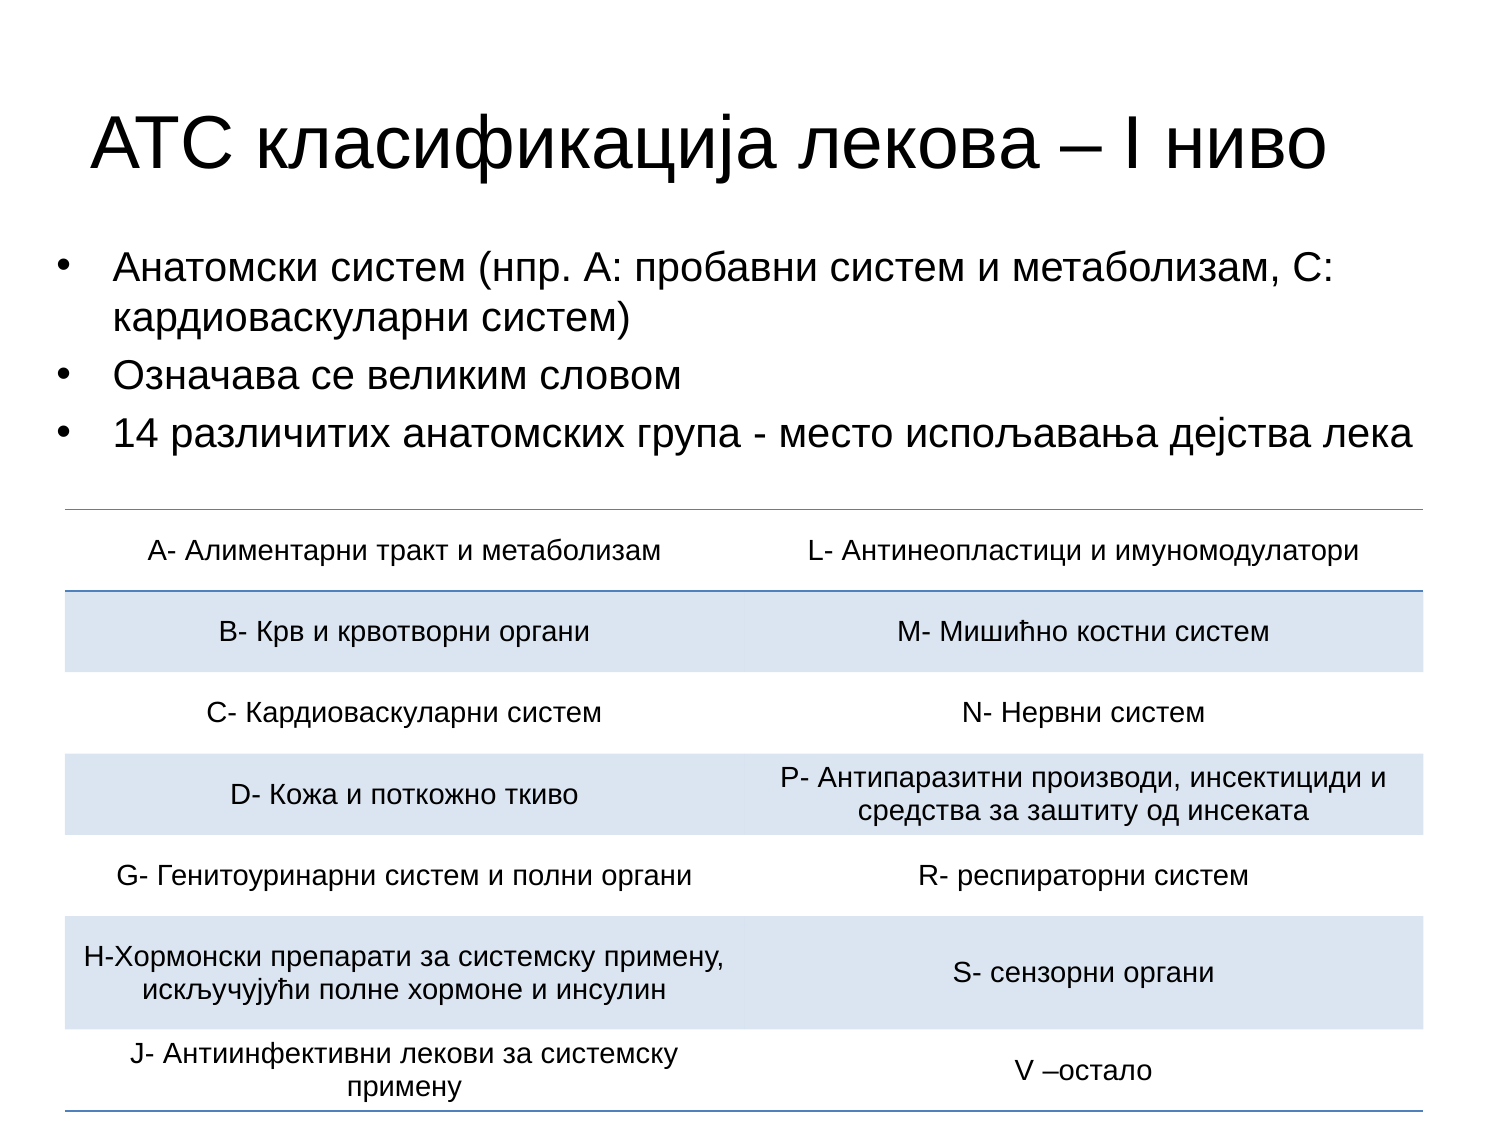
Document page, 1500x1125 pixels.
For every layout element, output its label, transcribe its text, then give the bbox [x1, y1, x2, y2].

table_cell J- Антиинфективни лекови за системску примену [65, 1029, 744, 1110]
table_cell B- Крв и крвотворни органи [65, 592, 744, 672]
table_header L- Антинеопластици и имуномодулатори [744, 510, 1423, 590]
table_cell D- Кожа и поткожно ткиво [65, 754, 744, 835]
table_cell S- сензорни органи [744, 916, 1423, 1029]
table_cell M- Мишићно костни систем [744, 592, 1423, 672]
list Анатомски систем (нпр. А: пробавни систем и метаболизам, C: кардиоваскуларни систем) Означава се великим словом 14 различитих анатомских група - место испољавања дејства лека [41, 231, 1500, 975]
table_header А- Алиментарни тракт и метаболизам [65, 510, 744, 590]
table_cell N- Нервни систем [744, 672, 1423, 754]
table_cell V –остало [744, 1029, 1423, 1110]
table_cell R- респираторни систем [744, 835, 1423, 916]
table_cell G- Генитоуринарни систем и полни органи [65, 835, 744, 916]
title ATC класификација лекова – I ниво [75, 45, 1425, 231]
table_cell P- Антипаразитни производи, инсектициди и средства за заштиту од инсеката [744, 754, 1423, 835]
table_cell C- Кардиоваскуларни систем [65, 672, 744, 754]
table_cell H-Хормонски препарати за системску примену, искључујући полне хормоне и инсулин [65, 916, 744, 1029]
